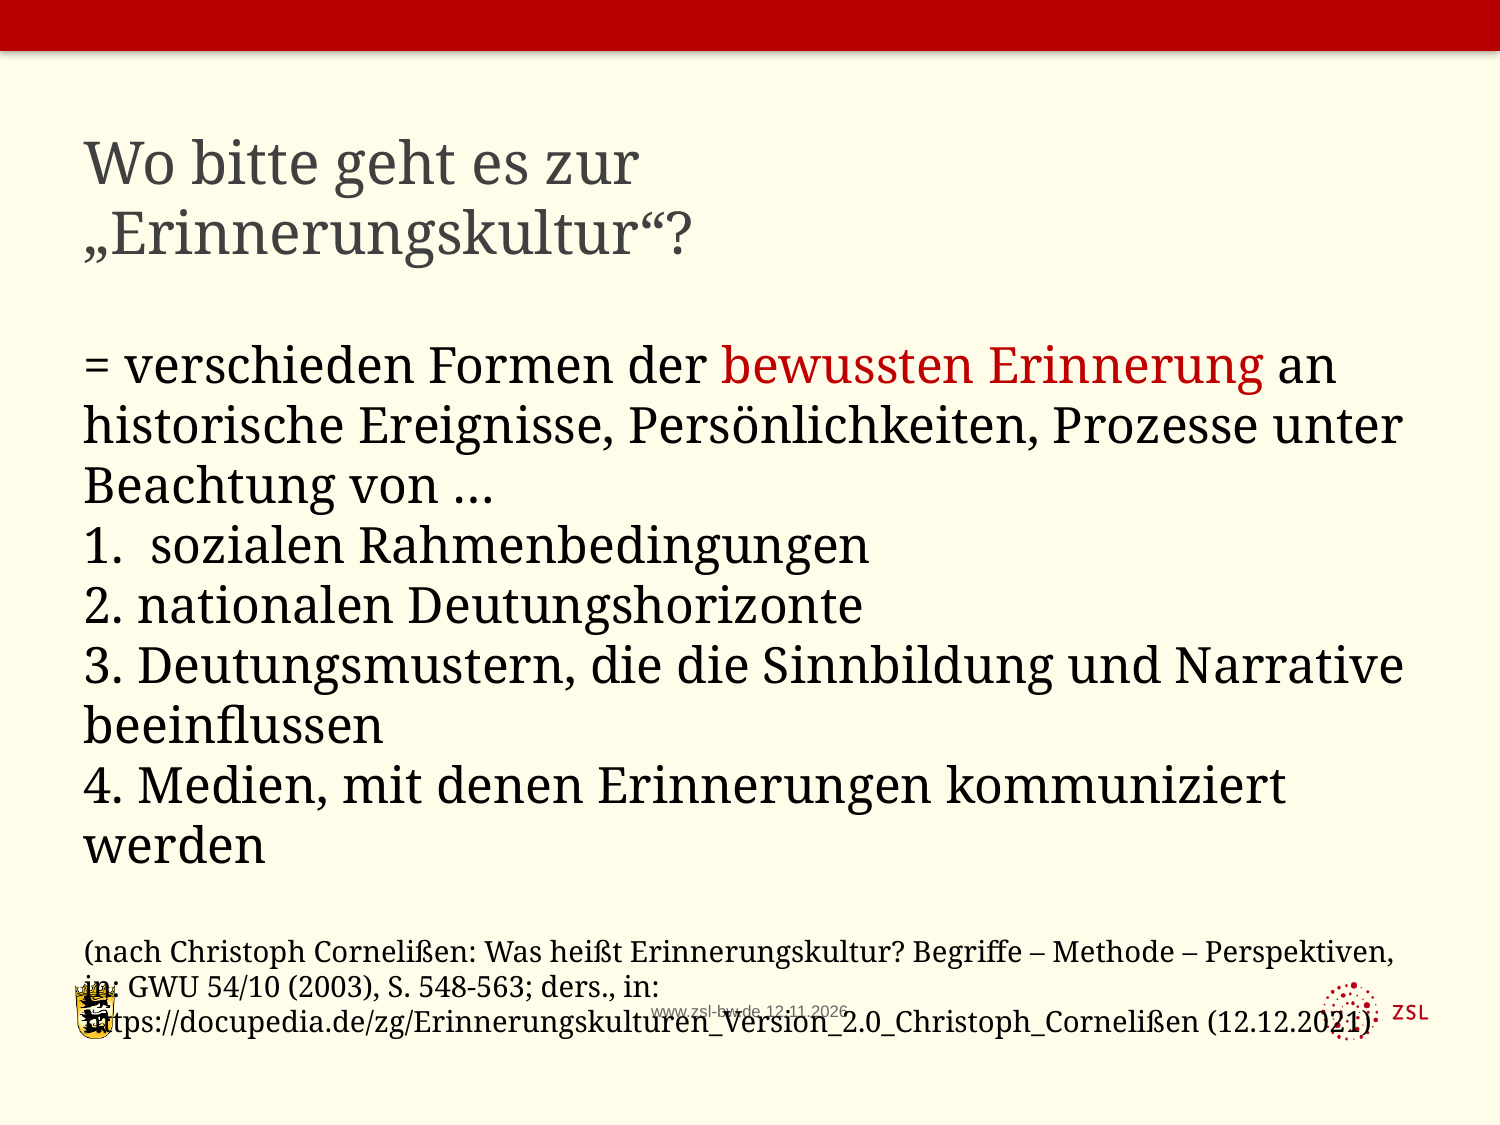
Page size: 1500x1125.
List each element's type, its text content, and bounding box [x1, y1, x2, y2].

title Wo bitte geht es zur „Erinnerungskultur“? [69, 108, 736, 284]
text_box = verschieden Formen der bewussten Erinnerung an historische Ereignisse, Persönlichkeiten, Prozesse unter Beachtung von … 1. sozialen Rahmenbedingungen 2. nationalen Deutungshorizonte 3. Deutungsmustern, die die Sinnbildung und Narrative beeinflussen 4. Medien, mit denen Erinnerungen kommuniziert werden (nach Christoph Cornelißen: Was heißt Erinnerungskultur? Begriffe – Methode – Perspektiven, in: GWU 54/10 (2003), S. 548-563; ders., in: https://docupedia.de/zg/Erinnerungskulturen_Version_2.0_Christoph_Cornelißen (12.12.2021) [69, 326, 1428, 1046]
